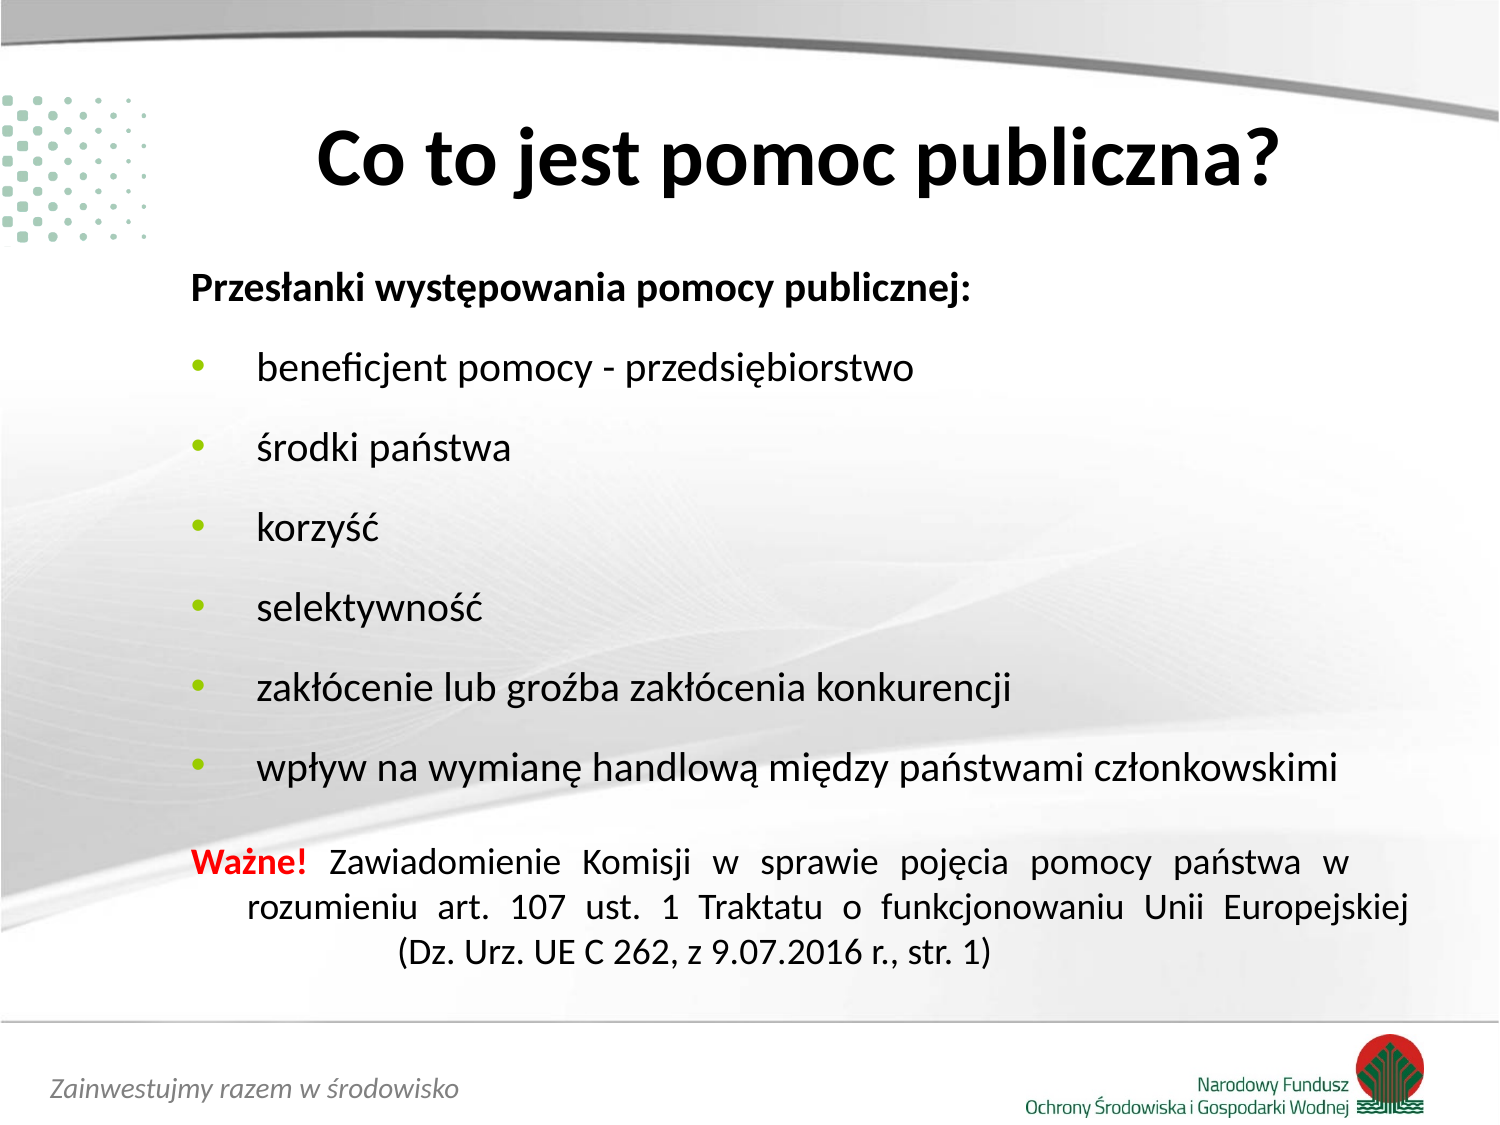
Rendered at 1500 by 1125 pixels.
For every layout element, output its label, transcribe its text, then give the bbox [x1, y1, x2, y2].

picture [0, 0, 1499, 1023]
title Co to jest pomoc publiczna? [175, 58, 1425, 247]
picture [1026, 1034, 1424, 1118]
list Przesłanki występowania pomocy publicznej: beneficjent pomocy - przedsiębiorstwo środki państwa korzyść selektywność zakłócenie lub groźba zakłócenia konkurencji wpływ na wymianę handlową między państwami członkowskimi Ważne! Zawiadomienie Komisji w sprawie pojęcia pomocy państwa w rozumieniu art. 107 ust. 1 Traktatu o funkcjonowaniu Unii Europejskiej (Dz. Urz. UE C 262, z 9.07.2016 r., str. 1) [175, 262, 1425, 1005]
